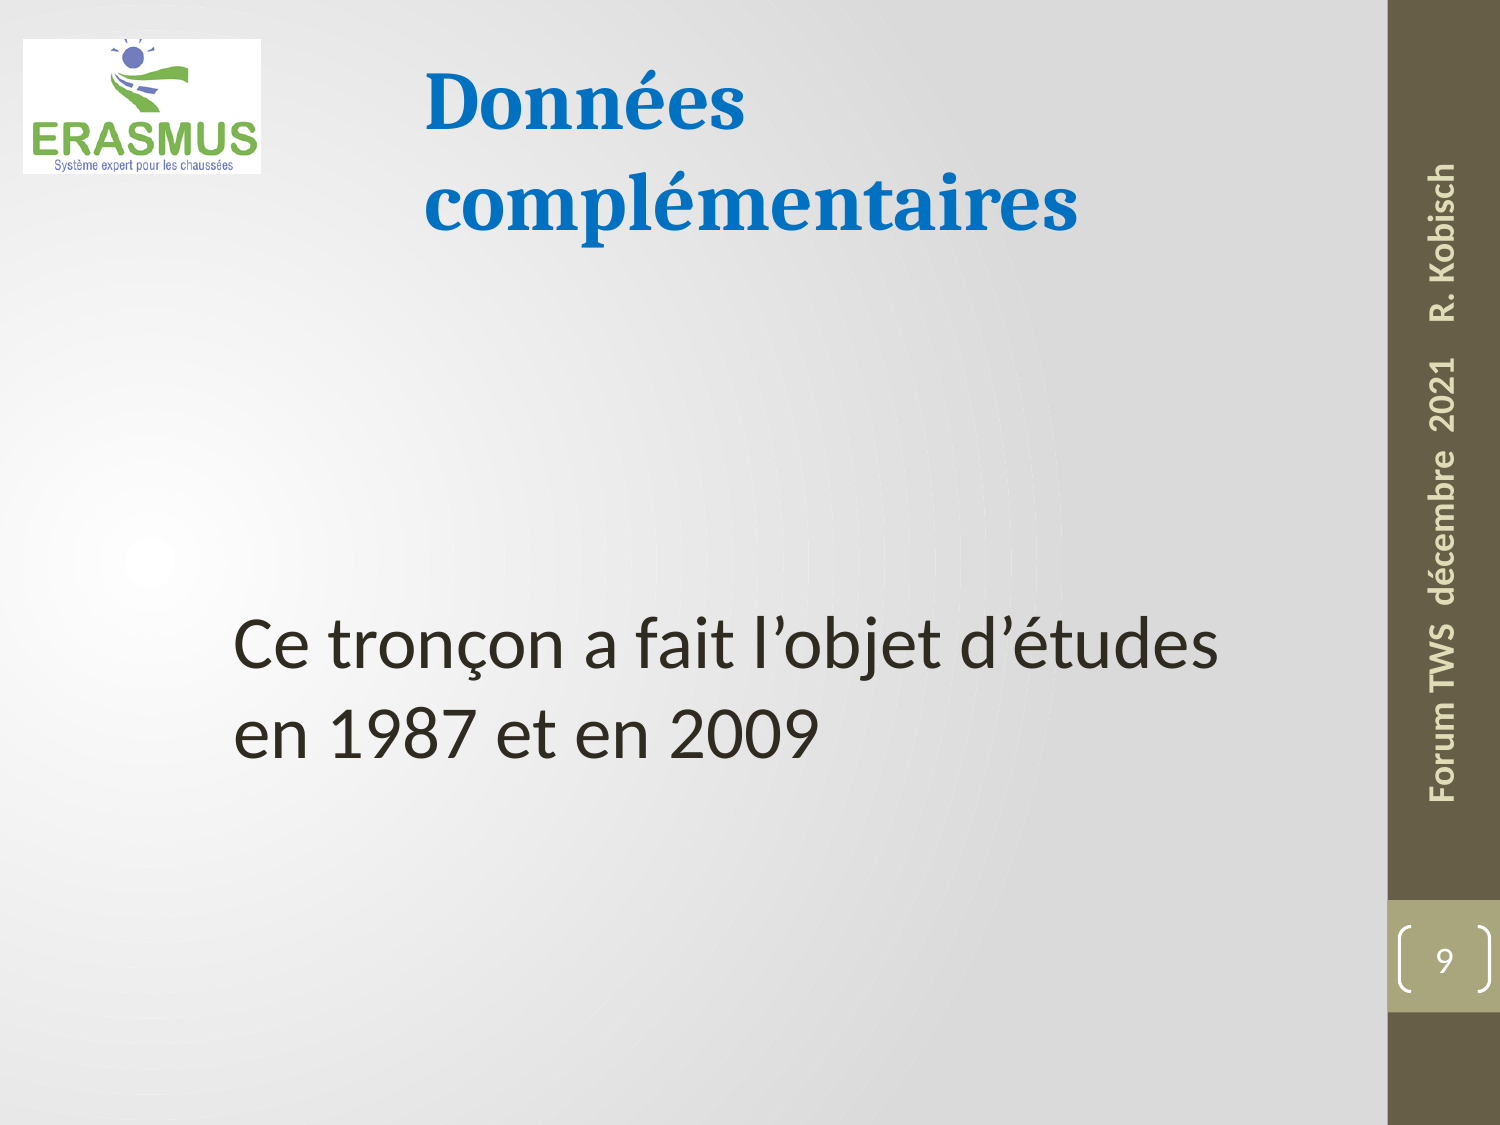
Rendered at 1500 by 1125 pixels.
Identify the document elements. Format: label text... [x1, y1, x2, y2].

footer Forum TWS décembre 2021 R. Kobisch [1408, 78, 1469, 889]
text_box Données complémentaires [410, 39, 1258, 254]
slide_number 9 [1397, 924, 1492, 994]
picture [23, 38, 262, 175]
text_box Ce tronçon a fait l’objet d’études en 1987 et en 2009 [218, 586, 1282, 781]
